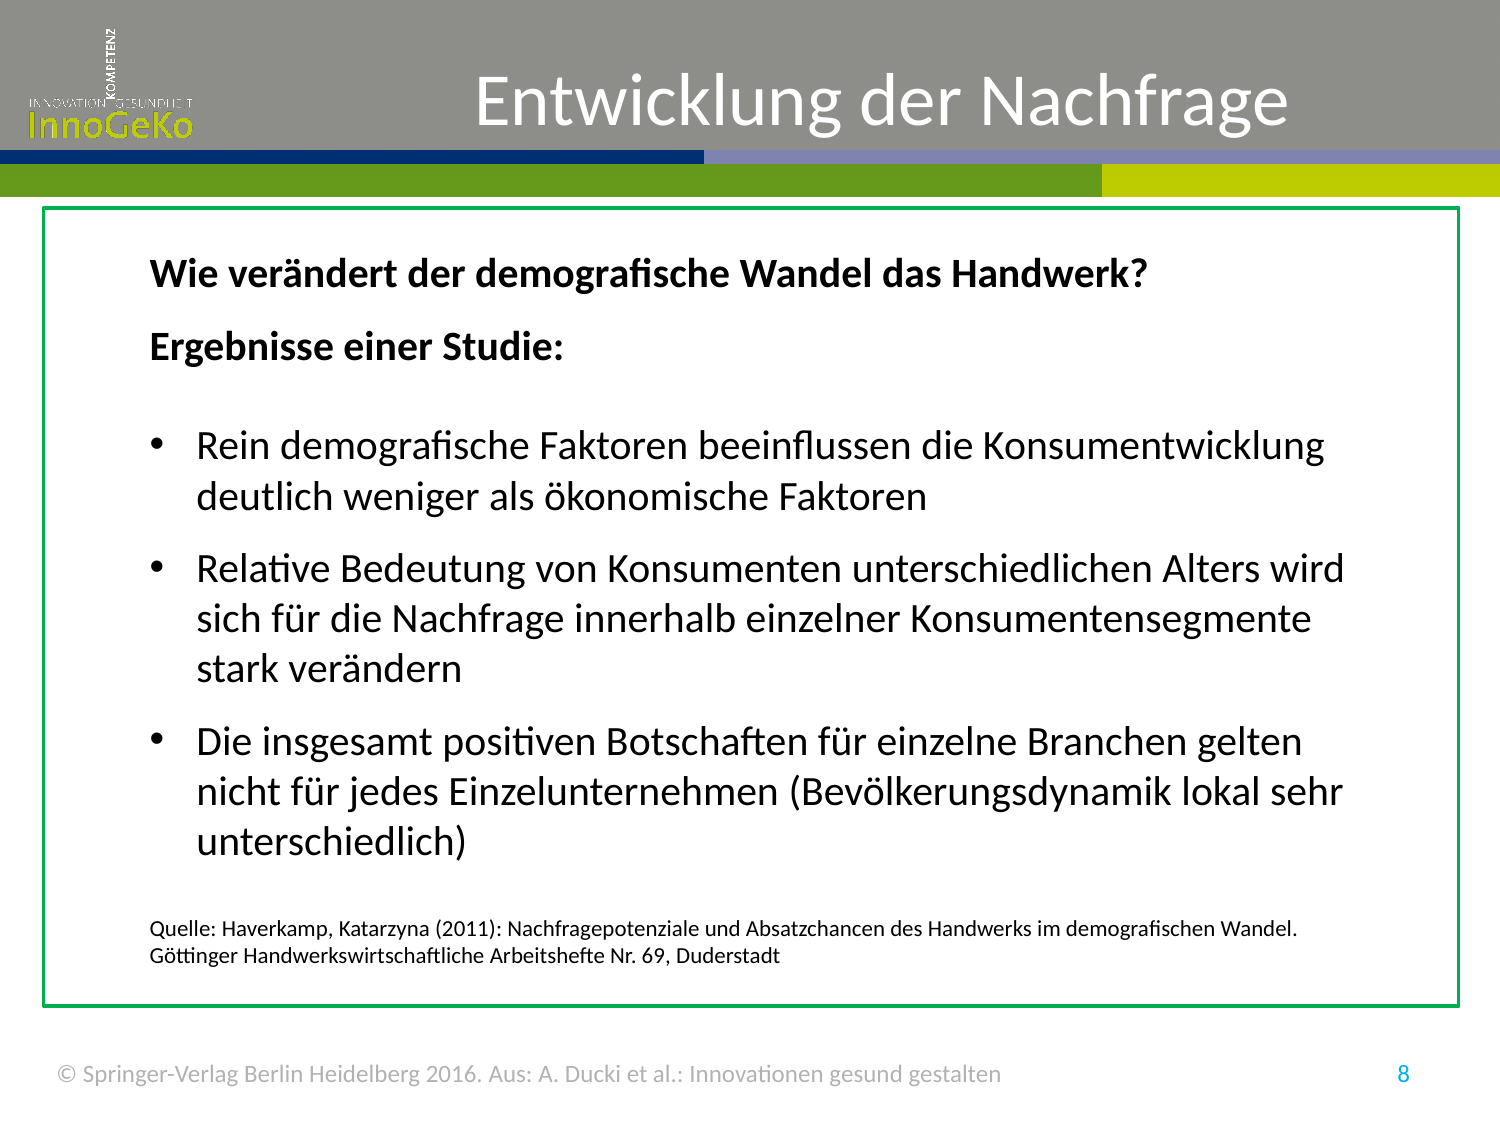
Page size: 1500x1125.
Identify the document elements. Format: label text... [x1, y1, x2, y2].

text_box [122, 208, 1326, 269]
footer © Springer-Verlag Berlin Heidelberg 2016. Aus: A. Ducki et al.: Innovationen gesund gestalten [29, 1042, 1031, 1103]
text_box Wie verändert der demografische Wandel das Handwerk? Ergebnisse einer Studie: Rein demografische Faktoren beeinflussen die Konsumentwicklung deutlich weniger als ökonomische Faktoren Relative Bedeutung von Konsumenten unterschiedlichen Alters wird sich für die Nachfrage innerhalb einzelner Konsumentensegmente stark verändern Die insgesamt positiven Botschaften für einzelne Branchen gelten nicht für jedes Einzelunternehmen (Bevölkerungsdynamik lokal sehr unterschiedlich) Quelle: Haverkamp, Katarzyna (2011): Nachfragepotenziale und Absatzchancen des Handwerks im demografischen Wandel. Göttinger Handwerkswirtschaftliche Arbeitshefte Nr. 69, Duderstadt [134, 238, 1377, 976]
title Entwicklung der Nachfrage [41, 42, 1306, 173]
slide_number 8 [1074, 1042, 1425, 1103]
picture [8, 3, 219, 161]
